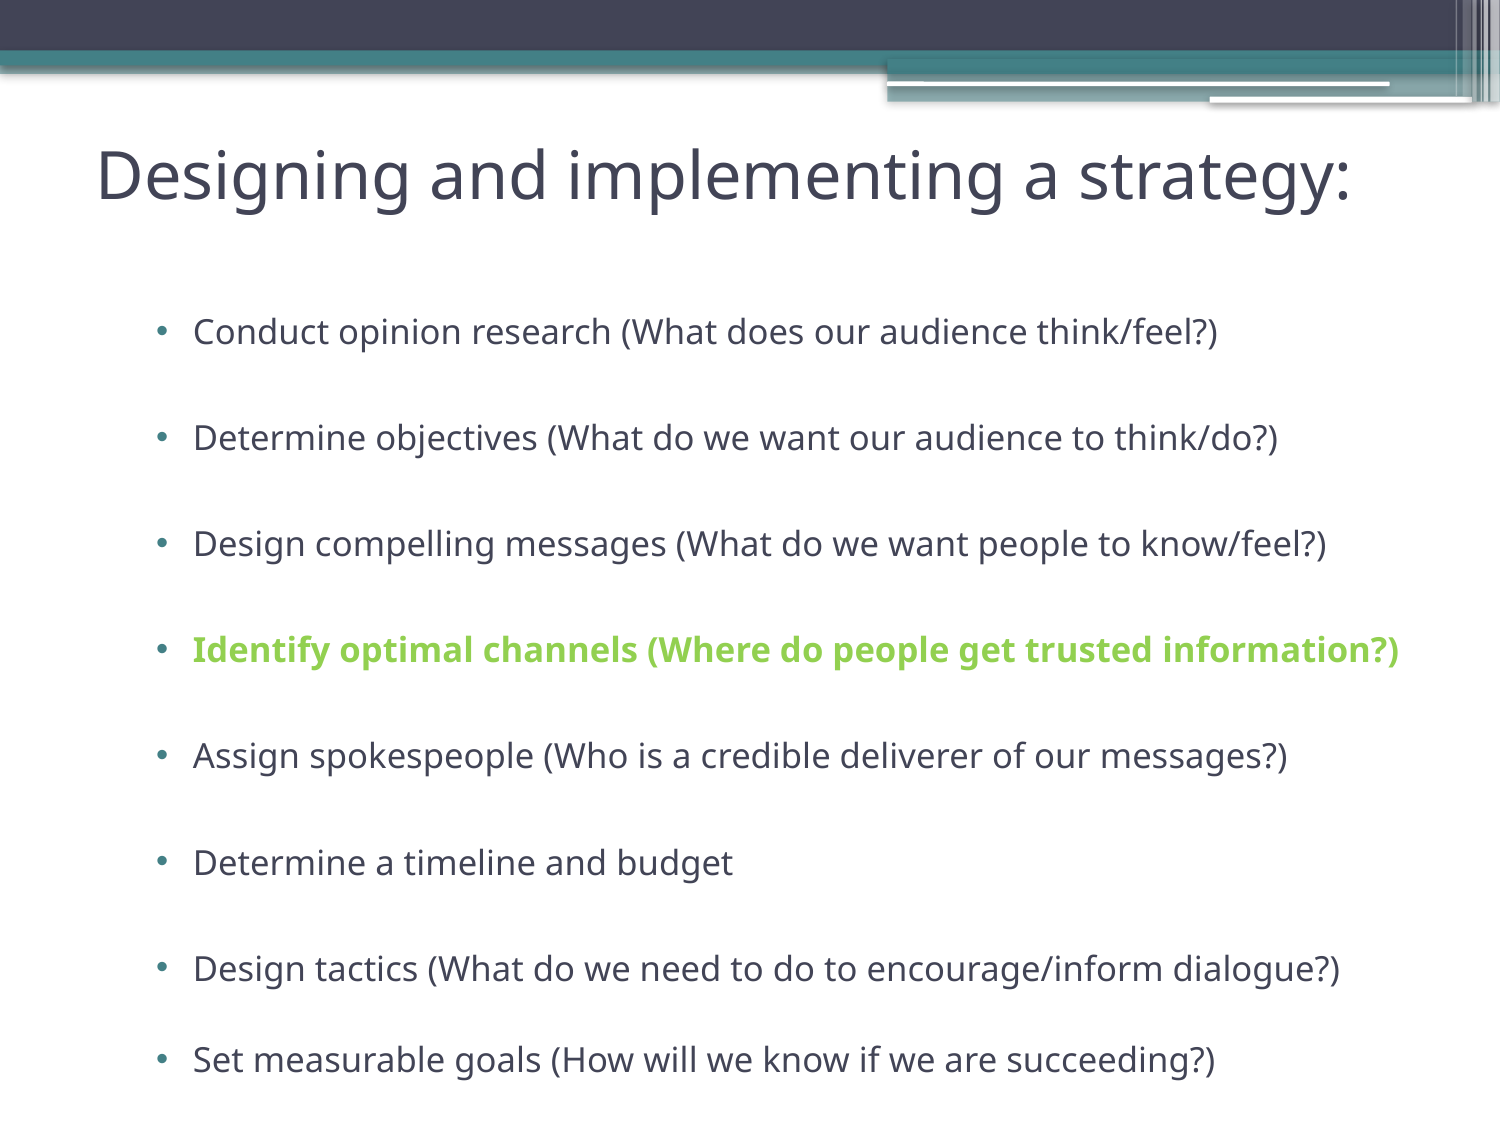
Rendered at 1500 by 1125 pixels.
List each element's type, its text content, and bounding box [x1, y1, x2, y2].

title Designing and implementing a strategy: [80, 125, 1431, 300]
list Conduct opinion research (What does our audience think/feel?) Determine objectives (What do we want our audience to think/do?) Design compelling messages (What do we want people to know/feel?) Identify optimal channels (Where do people get trusted information?) Assign spokespeople (Who is a credible deliverer of our messages?) Determine a timeline and budget Design tactics (What do we need to do to encourage/inform dialogue?) Set measurable goals (How will we know if we are succeeding?) [79, 302, 1463, 1100]
